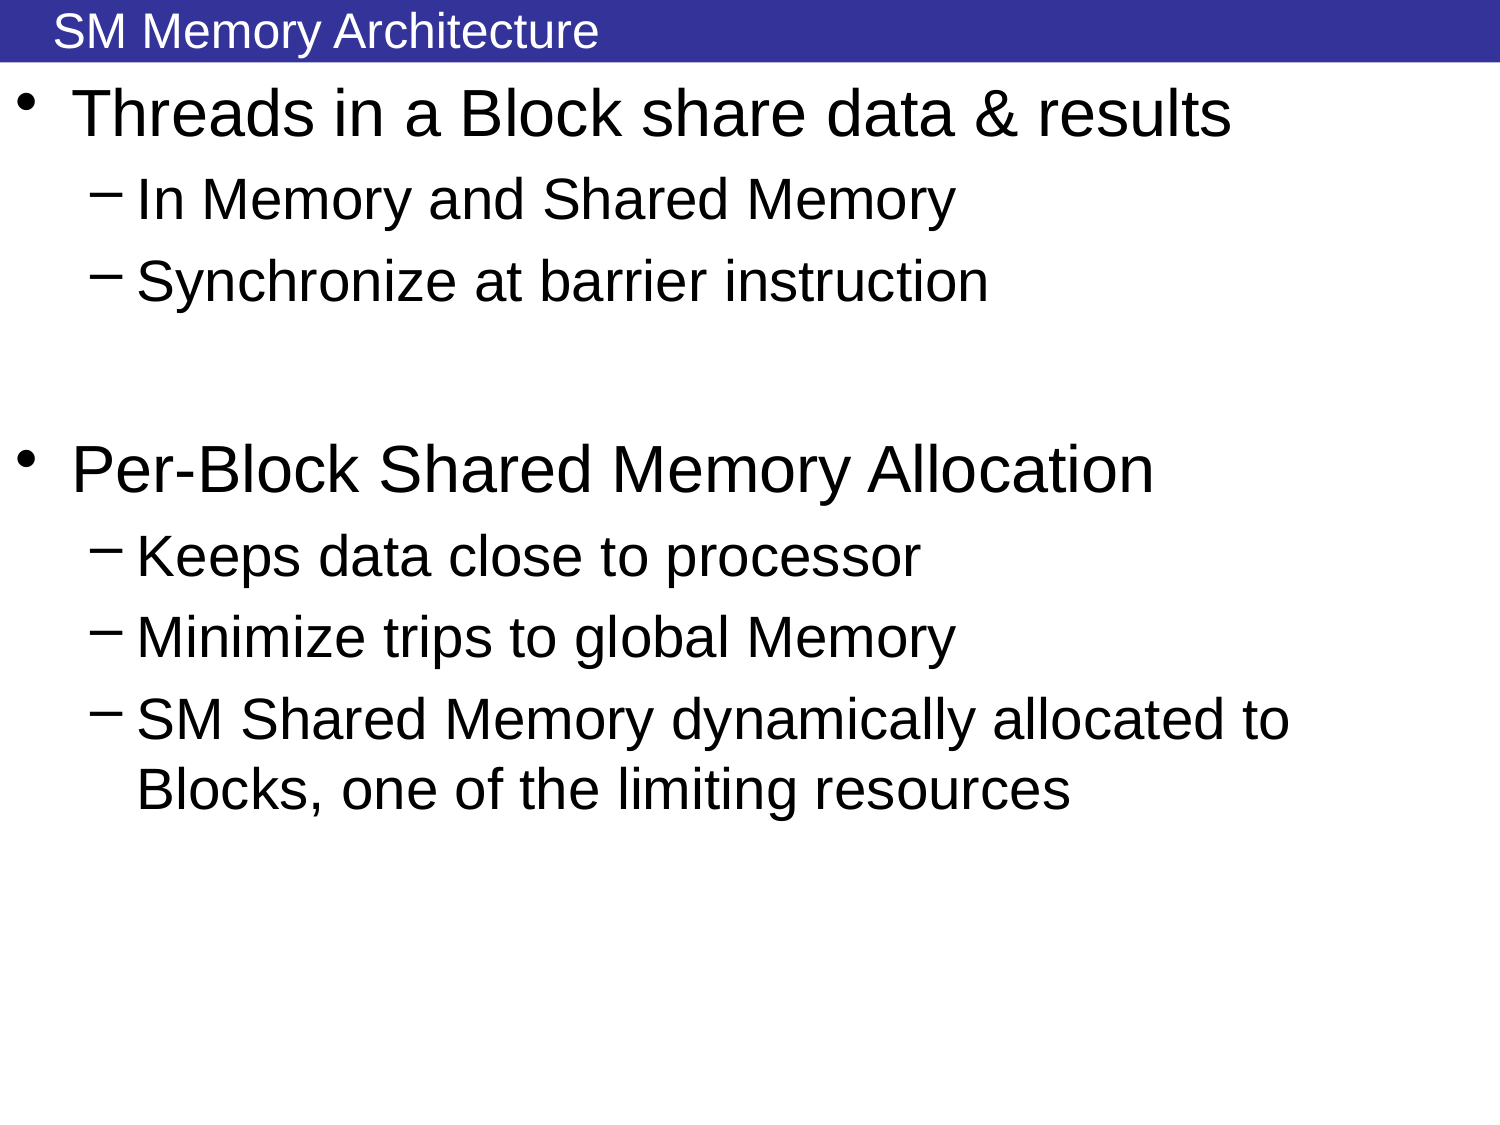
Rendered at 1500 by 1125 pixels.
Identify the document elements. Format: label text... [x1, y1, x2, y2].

list Threads in a Block share data & results In Memory and Shared Memory Synchronize at barrier instruction Per-Block Shared Memory Allocation Keeps data close to processor Minimize trips to global Memory SM Shared Memory dynamically allocated to Blocks, one of the limiting resources [0, 62, 1500, 1125]
title SM Memory Architecture [37, 7, 1426, 51]
